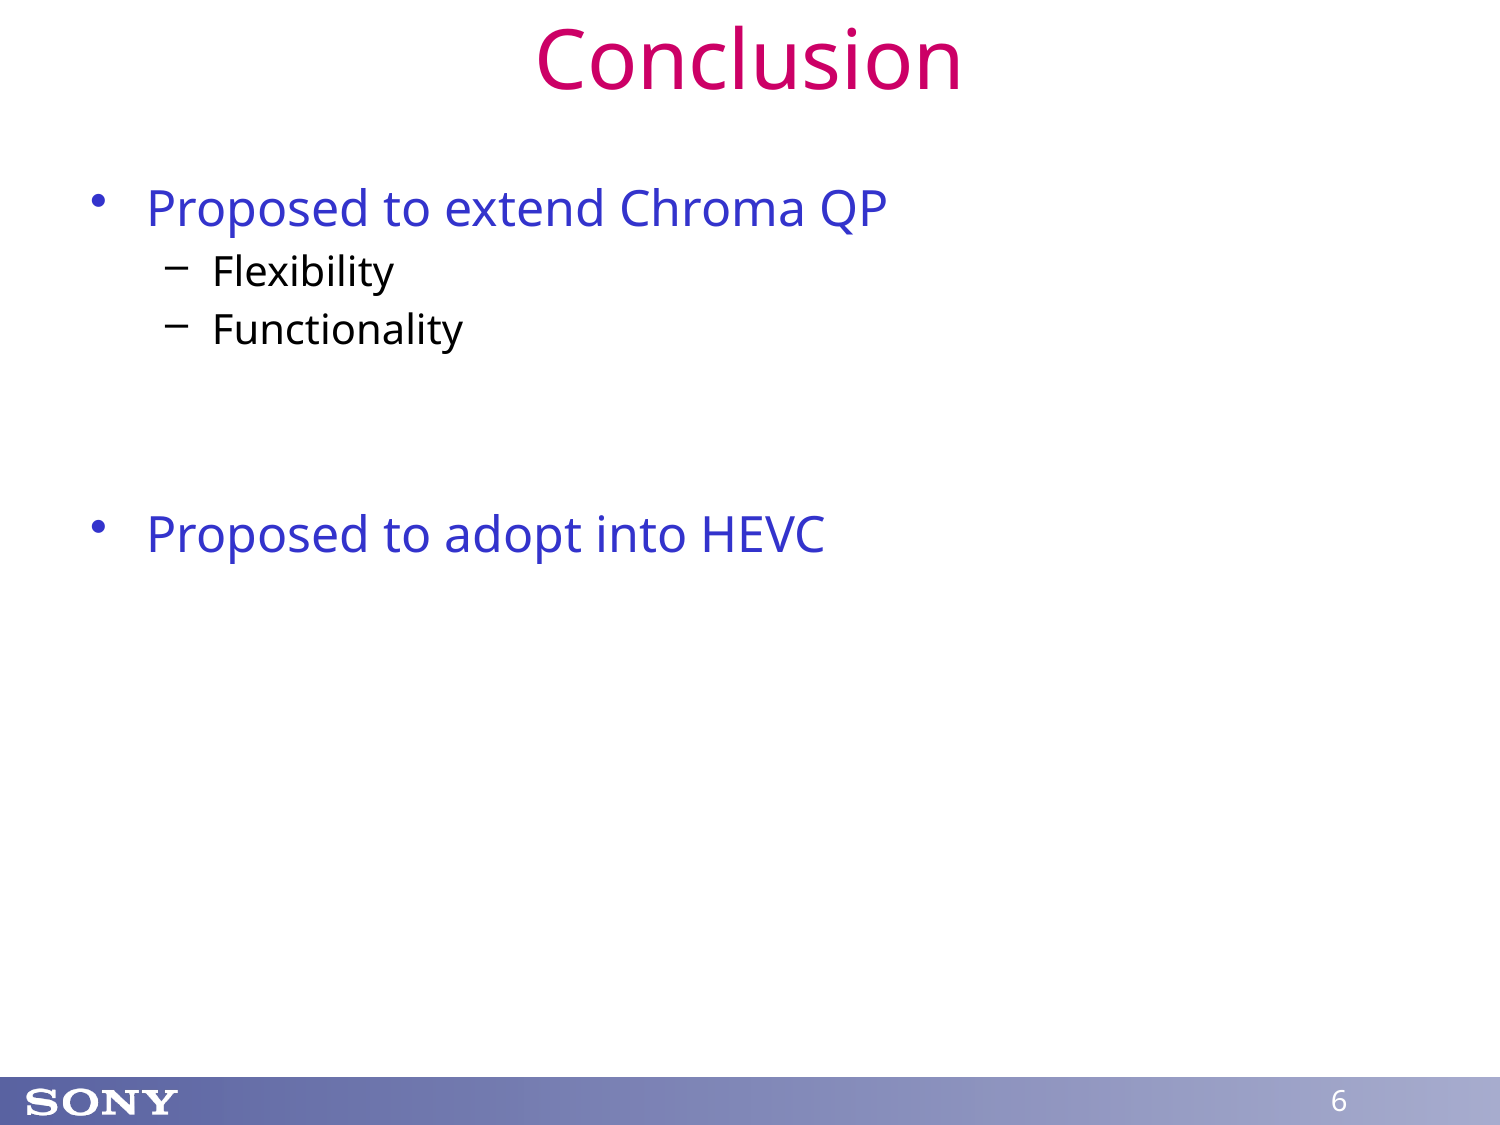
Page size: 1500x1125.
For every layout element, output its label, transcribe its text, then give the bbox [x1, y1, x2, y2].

slide_number 6 [1049, 1074, 1363, 1125]
title Conclusion [112, 0, 1388, 115]
list Proposed to extend Chroma QP Flexibility Functionality Proposed to adopt into HEVC [74, 168, 1444, 1032]
picture [26, 1088, 178, 1116]
